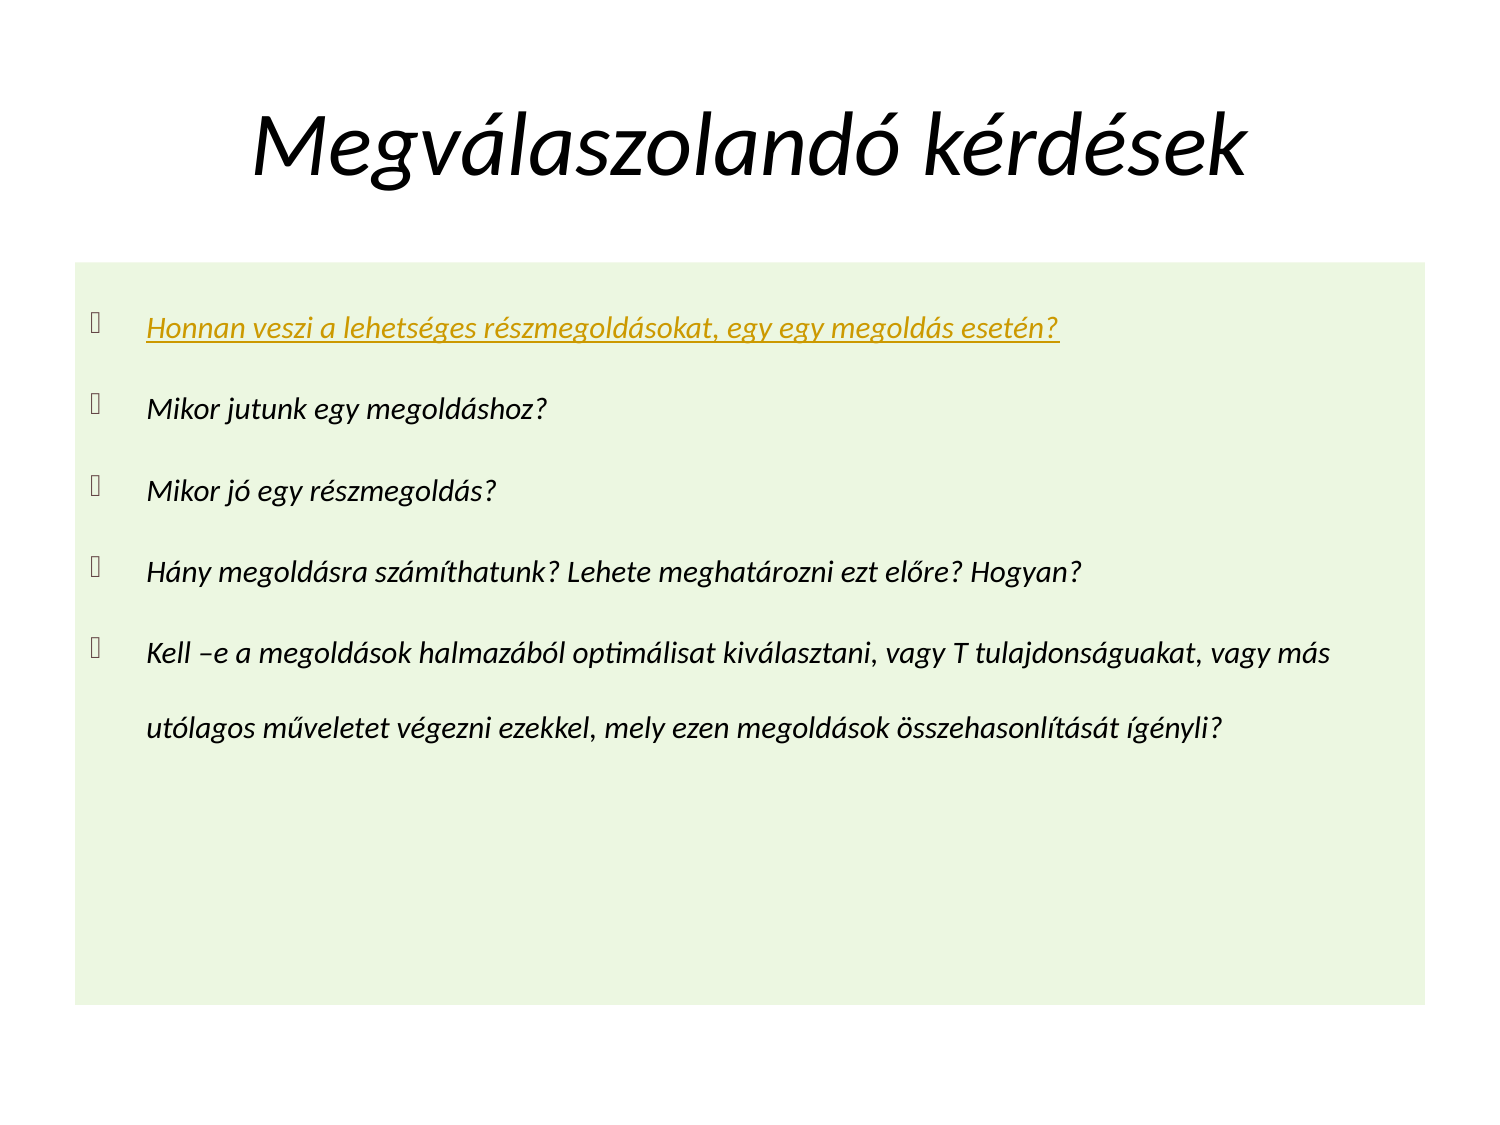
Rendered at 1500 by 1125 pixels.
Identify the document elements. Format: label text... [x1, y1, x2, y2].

title Megválaszolandó kérdések [75, 45, 1425, 233]
list Honnan veszi a lehetséges részmegoldásokat, egy egy megoldás esetén? Mikor jutunk egy megoldáshoz? Mikor jó egy részmegoldás? Hány megoldásra számíthatunk? Lehete meghatározni ezt előre? Hogyan? Kell –e a megoldások halmazából optimálisat kiválasztani, vagy T tulajdonságuakat, vagy más utólagos műveletet végezni ezekkel, mely ezen megoldások összehasonlítását ígényli? [75, 262, 1425, 1005]
